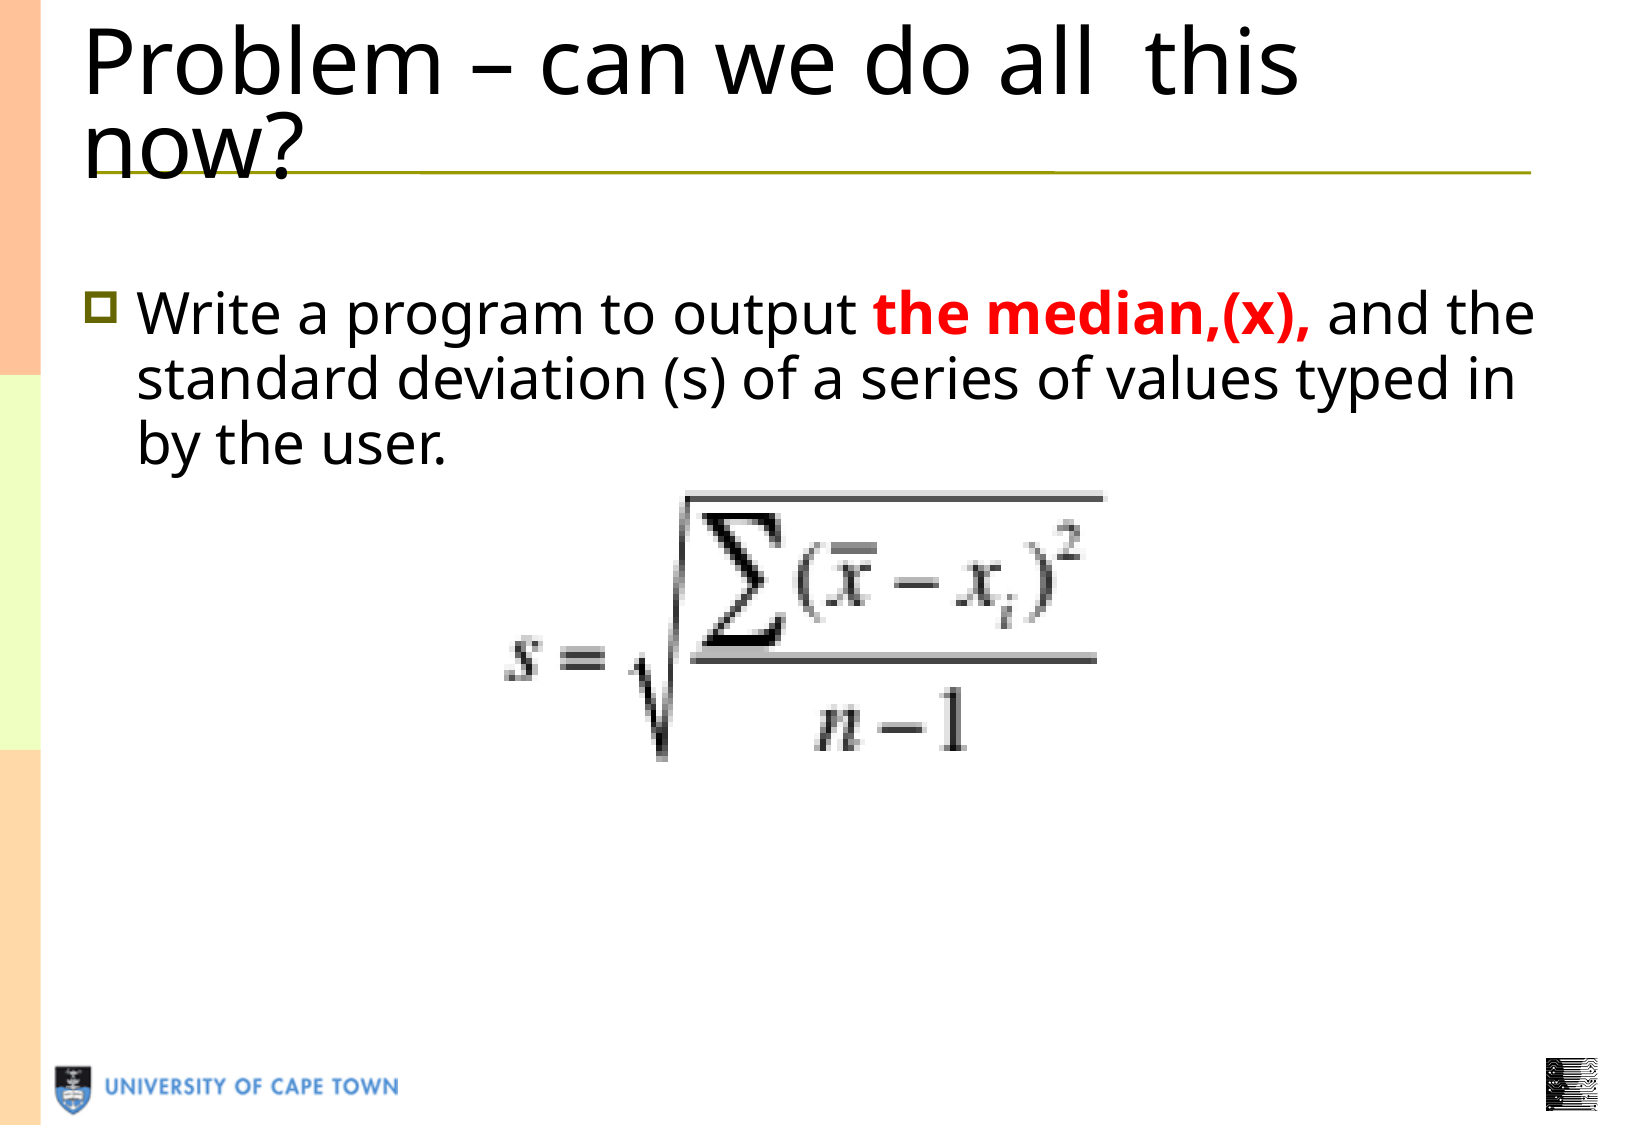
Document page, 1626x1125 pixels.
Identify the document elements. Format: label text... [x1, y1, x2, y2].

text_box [493, 479, 1109, 769]
picture [1546, 1058, 1598, 1111]
picture [44, 1048, 398, 1125]
list Write a program to output the median,(x), and the standard deviation (s) of a series of values typed in by the user. [81, 196, 1543, 516]
title Problem – can we do all this now? [81, 36, 1543, 165]
